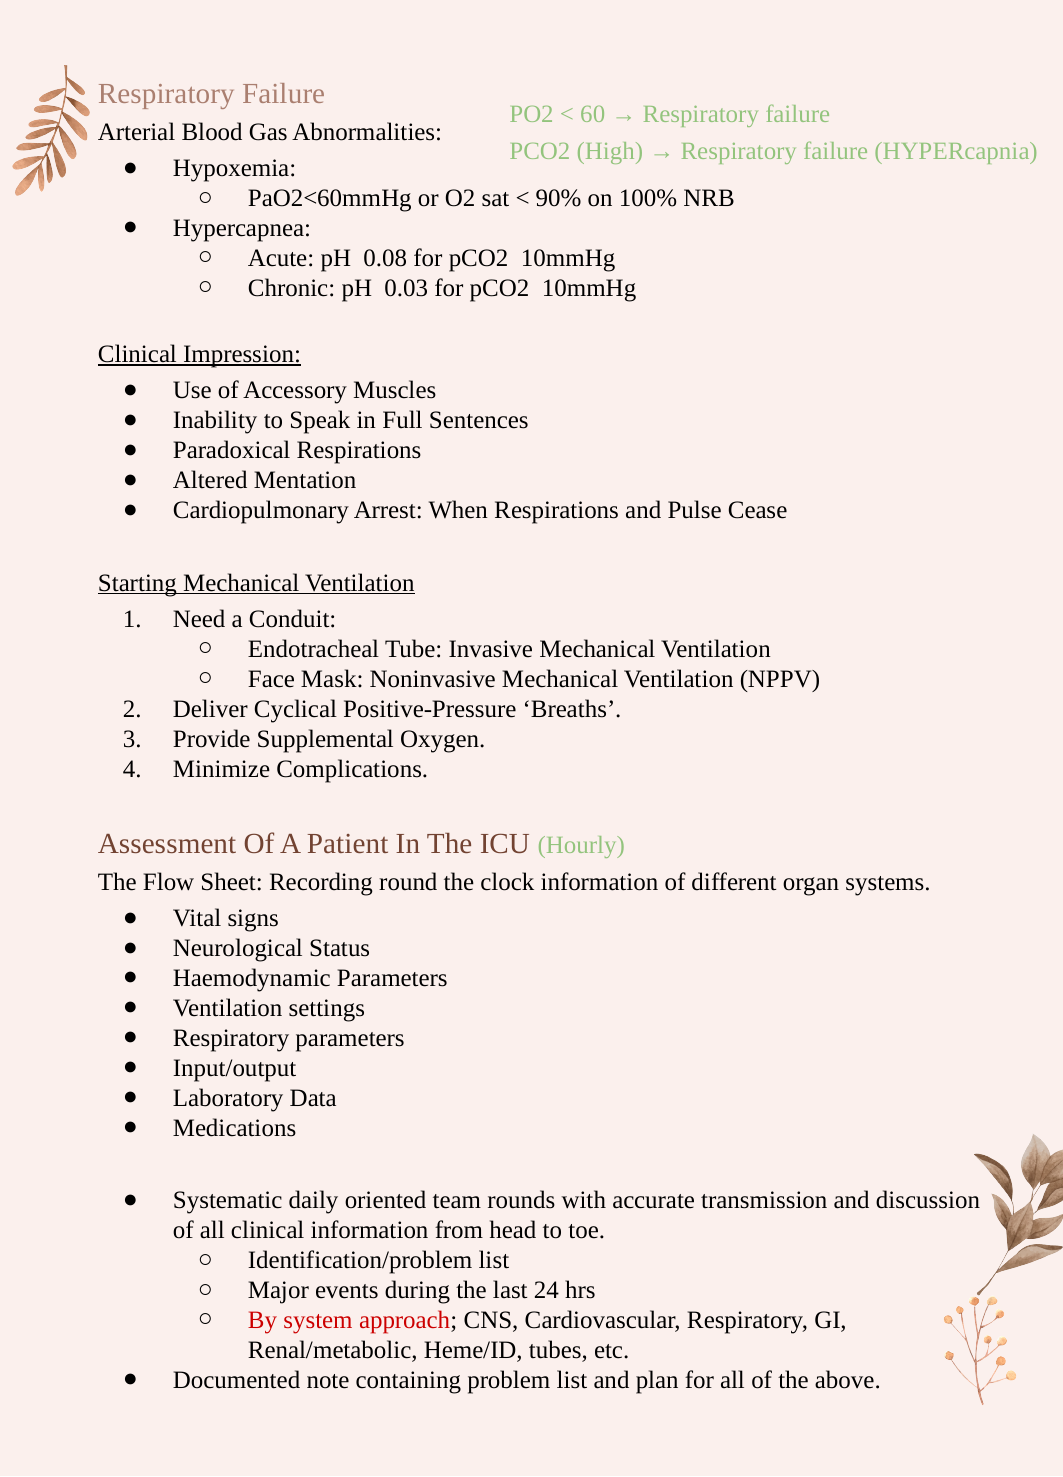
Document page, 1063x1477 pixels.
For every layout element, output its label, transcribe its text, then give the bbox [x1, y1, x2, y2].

picture [0, 63, 82, 196]
picture [919, 1303, 1041, 1412]
list Respiratory Failure Arterial Blood Gas Abnormalities: Hypoxemia: PaO2<60mmHg or O2 sat < 90% on 100% NRB Hypercapnea: Acute: pH 0.08 for pCO2 10mmHg Chronic: pH 0.03 for pCO2 10mmHg Clinical Impression: Use of Accessory Muscles Inability to Speak in Full Sentences Paradoxical Respirations Altered Mentation Cardiopulmonary Arrest: When Respirations and Pulse Cease Starting Mechanical Ventilation Need a Conduit: Endotracheal Tube: Invasive Mechanical Ventilation Face Mask: Noninvasive Mechanical Ventilation (NPPV) Deliver Cyclical Positive-Pressure ‘Breaths’. Provide Supplemental Oxygen. Minimize Complications. Assessment Of A Patient In The ICU (Hourly) The Flow Sheet: Recording round the clock information of different organ systems. Vital signs Neurological Status Haemodynamic Parameters Ventilation settings Respiratory parameters Input/output Laboratory Data Medications Systematic daily oriented team rounds with accurate transmission and discussion of all clinical information from head to toe. Identification/problem list Major events during the last 24 hrs By system approach; CNS, Cardiovascular, Respiratory, GI, Renal/metabolic, Heme/ID, tubes, etc. Documented note containing problem list and plan for all of the above. [82, 59, 1008, 1306]
picture [1008, 1130, 1063, 1307]
text_box PO2 < 60 → Respiratory failure PCO2 (High) → Respiratory failure (HYPERcapnia) [494, 83, 1063, 180]
